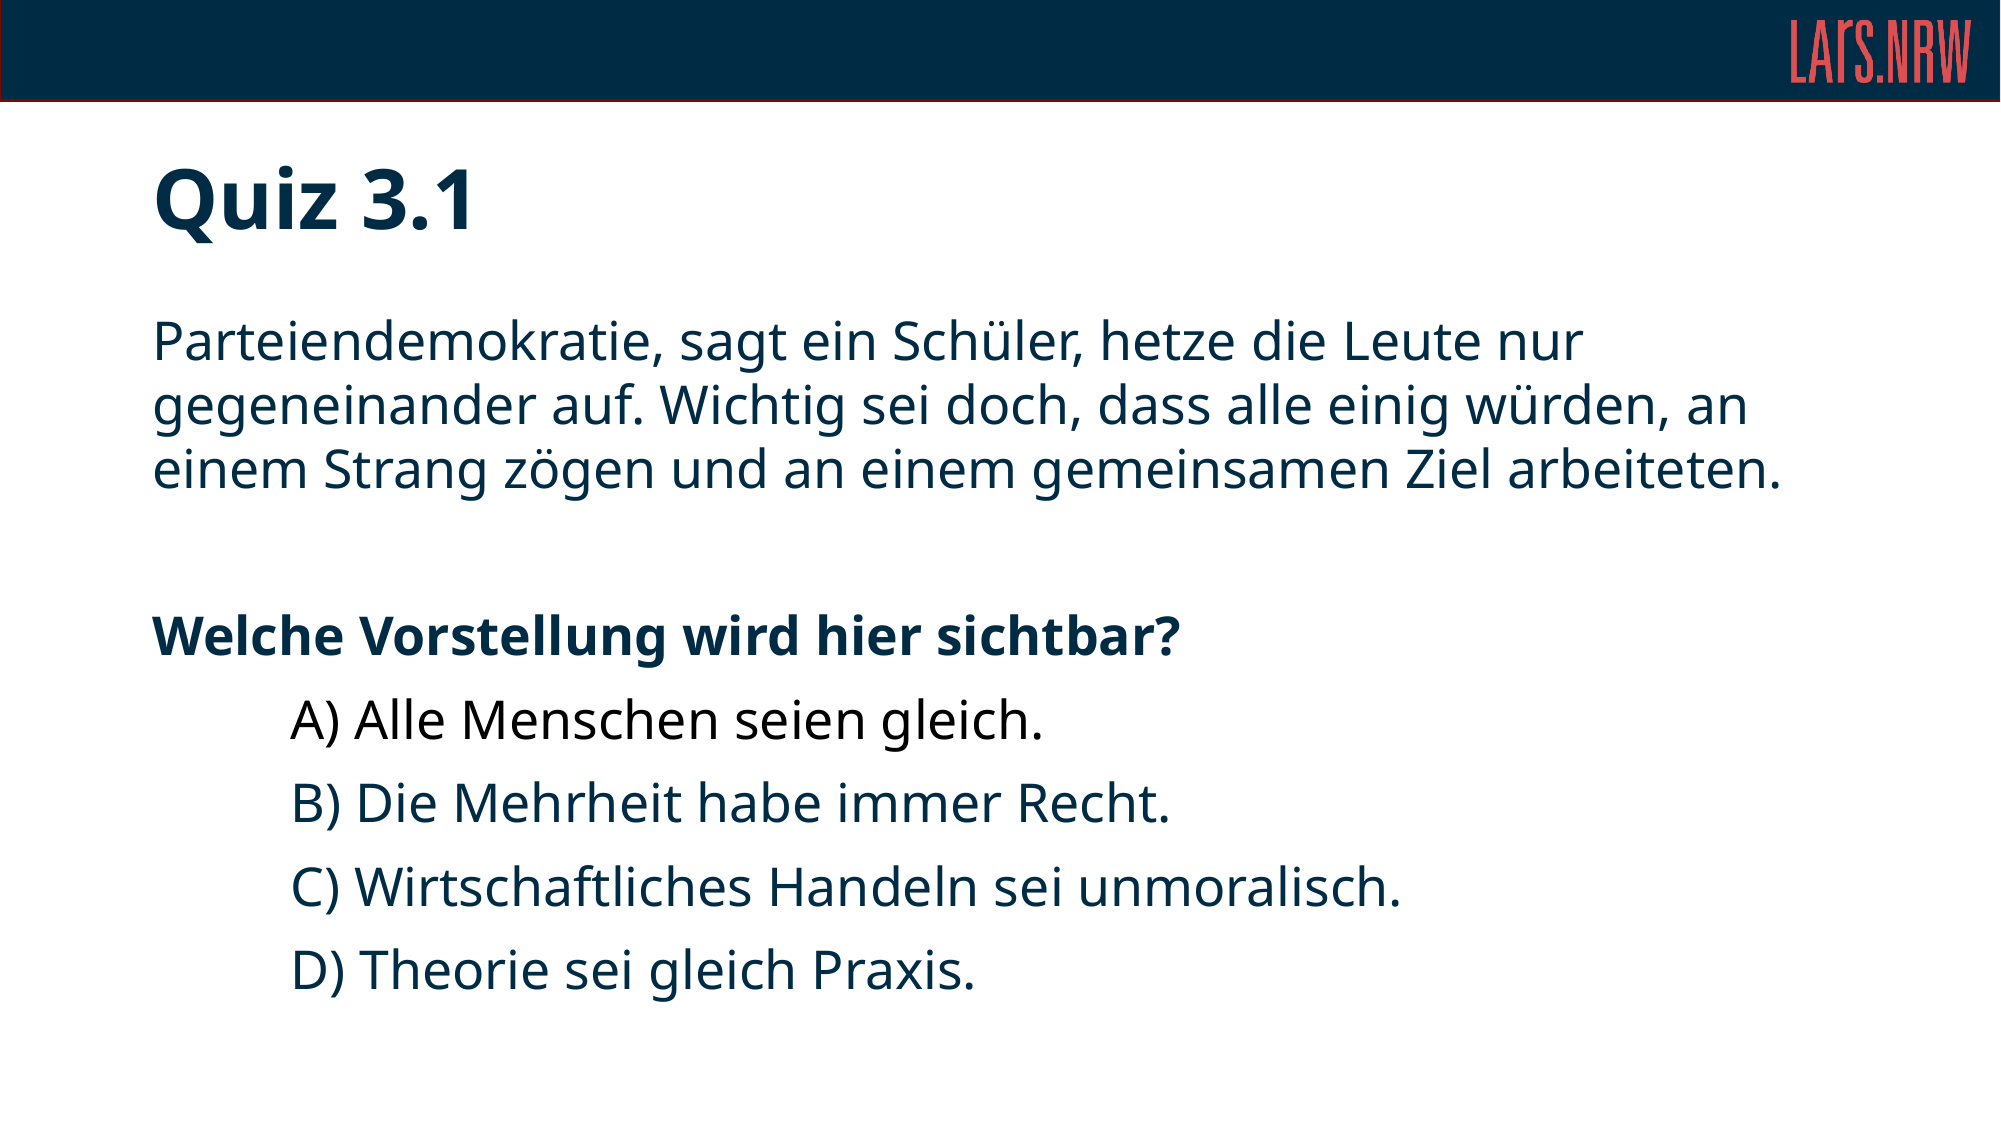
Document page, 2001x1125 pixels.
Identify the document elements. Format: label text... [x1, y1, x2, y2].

list Parteiendemokratie, sagt ein Schüler, hetze die Leute nur gegeneinander auf. Wichtig sei doch, dass alle einig würden, an einem Strang zögen und an einem gemeinsamen Ziel arbeiteten. Welche Vorstellung wird hier sichtbar? A) Alle Menschen seien gleich. B) Die Mehrheit habe immer Recht. C) Wirtschaftliches Handeln sei unmoralisch. D) Theorie sei gleich Praxis. [137, 299, 1863, 1014]
title Quiz 3.1 [137, 128, 1863, 278]
picture [1773, 6, 1977, 99]
